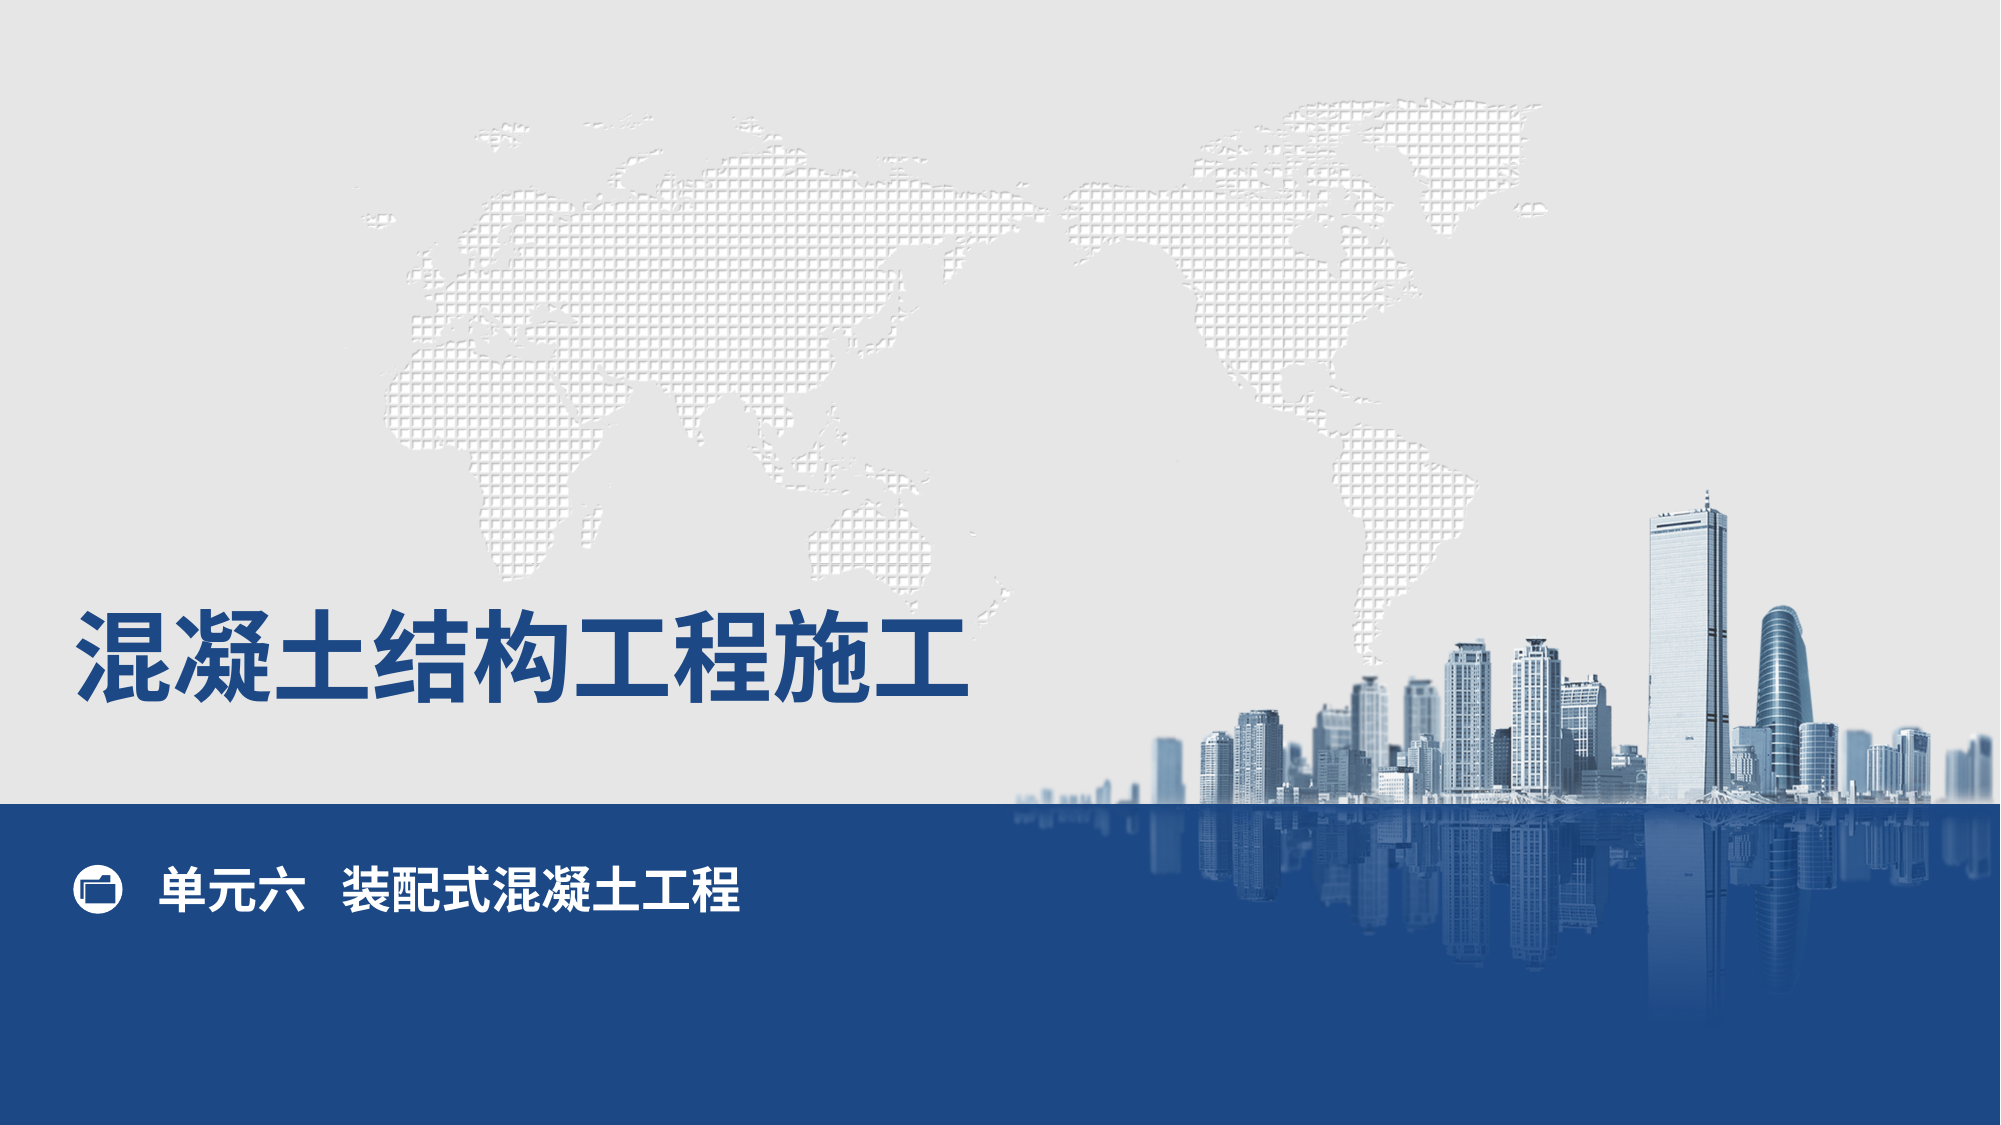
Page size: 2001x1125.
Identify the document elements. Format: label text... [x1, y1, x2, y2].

text_box 混凝土结构工程施工 [57, 587, 914, 723]
picture [343, 82, 1572, 697]
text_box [73, 851, 761, 928]
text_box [919, 460, 2000, 1125]
text_box [0, 804, 914, 1125]
